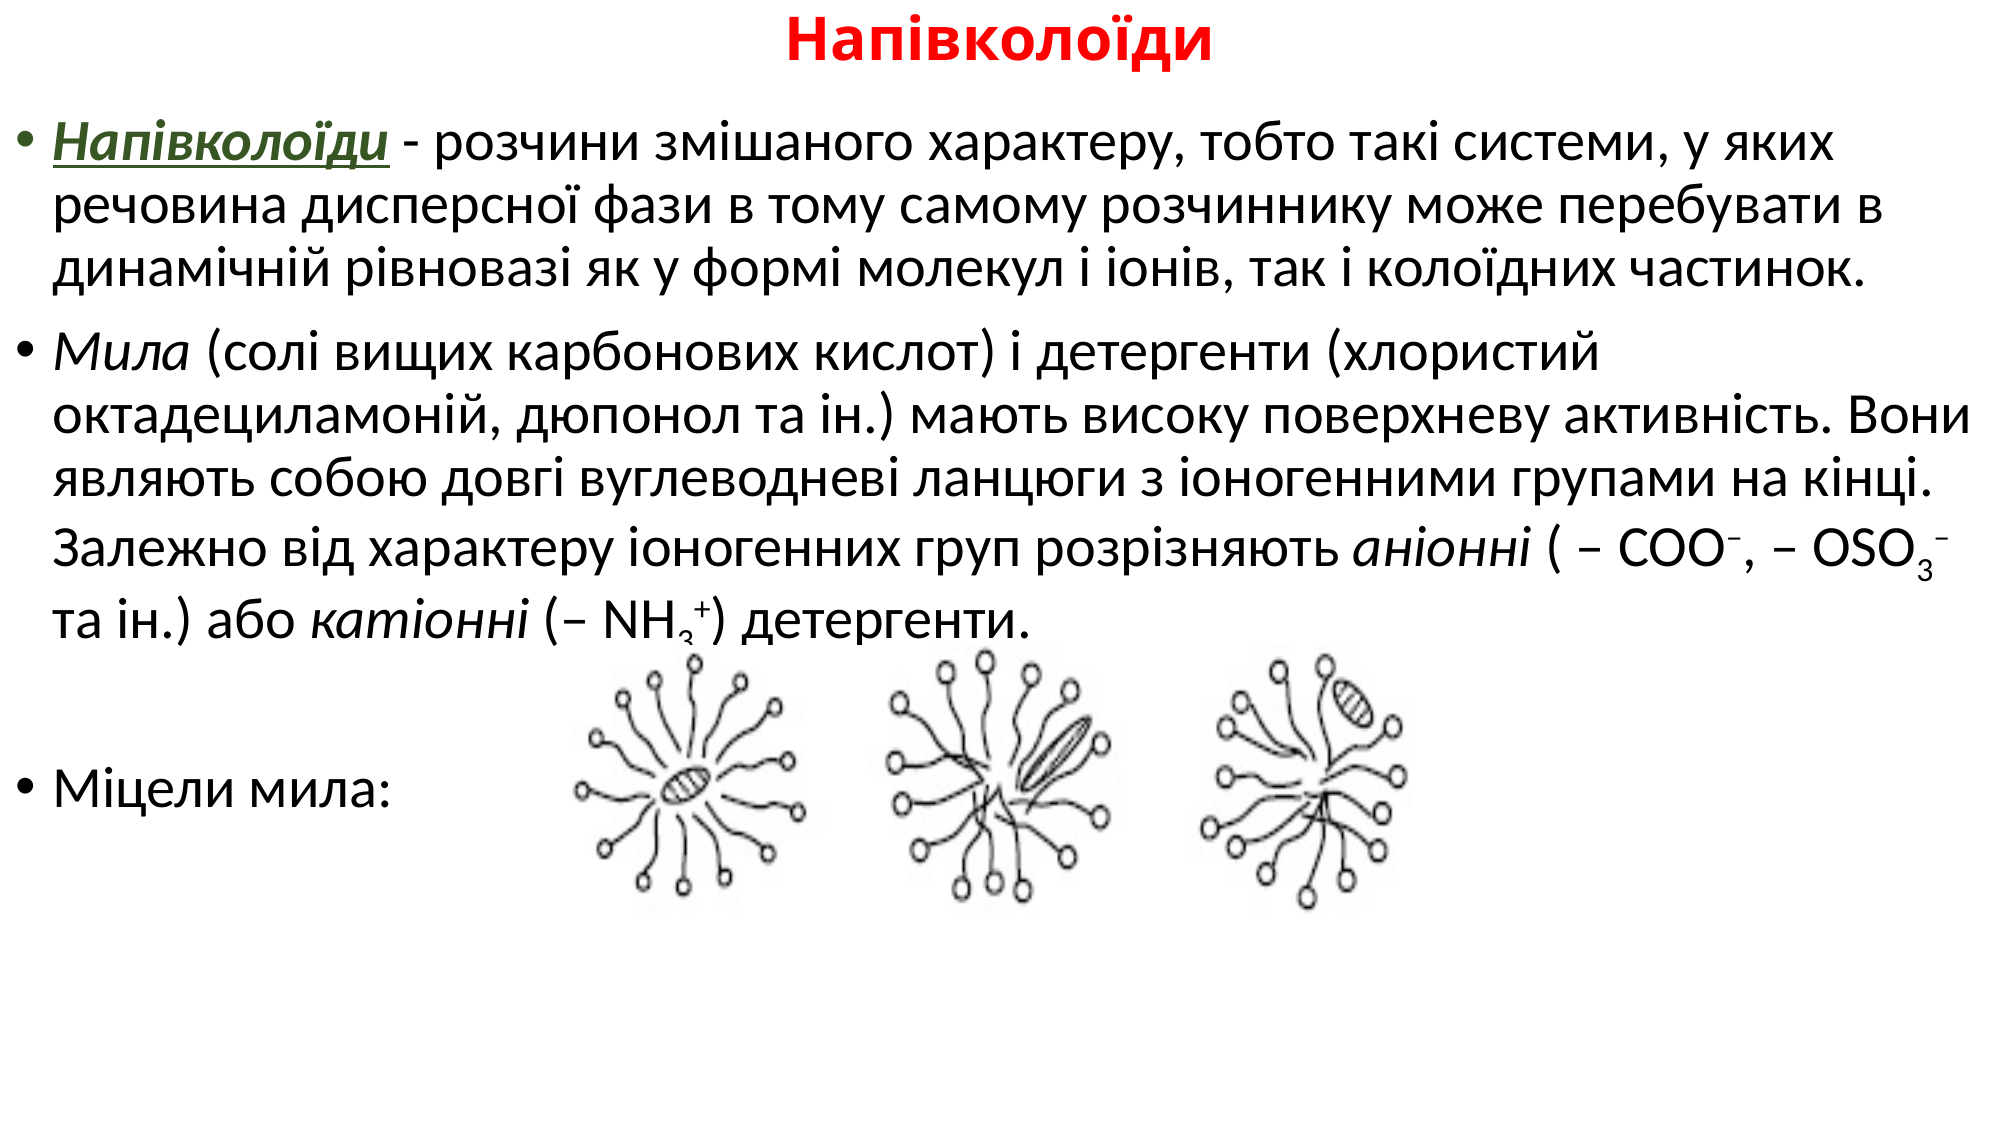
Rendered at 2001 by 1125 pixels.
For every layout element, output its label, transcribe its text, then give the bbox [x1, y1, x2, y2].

list Напівколоїди - розчини змішаного характеру, тобто такі системи, у яких речовина дисперсної фази в тому самому розчиннику може перебувати в динамічній рівновазі як у формі молекул і іонів, так і колоїдних частинок. Мила (солі вищих карбонових кислот) і детергенти (хлористий октадециламоній, дюпонол та ін.) мають високу поверхневу активність. Вони являють собою довгі вуглеводневі ланцюги з іоногенними групами на кінці. Залежно від характеру іоногенних груп розрізняють аніонні ( – COO–, – OSO3– та ін.) або катіонні (– NH3+) детергенти. Міцели мила: [0, 103, 2000, 1125]
picture [570, 645, 1411, 917]
title Напівколоїди [137, 0, 1863, 81]
